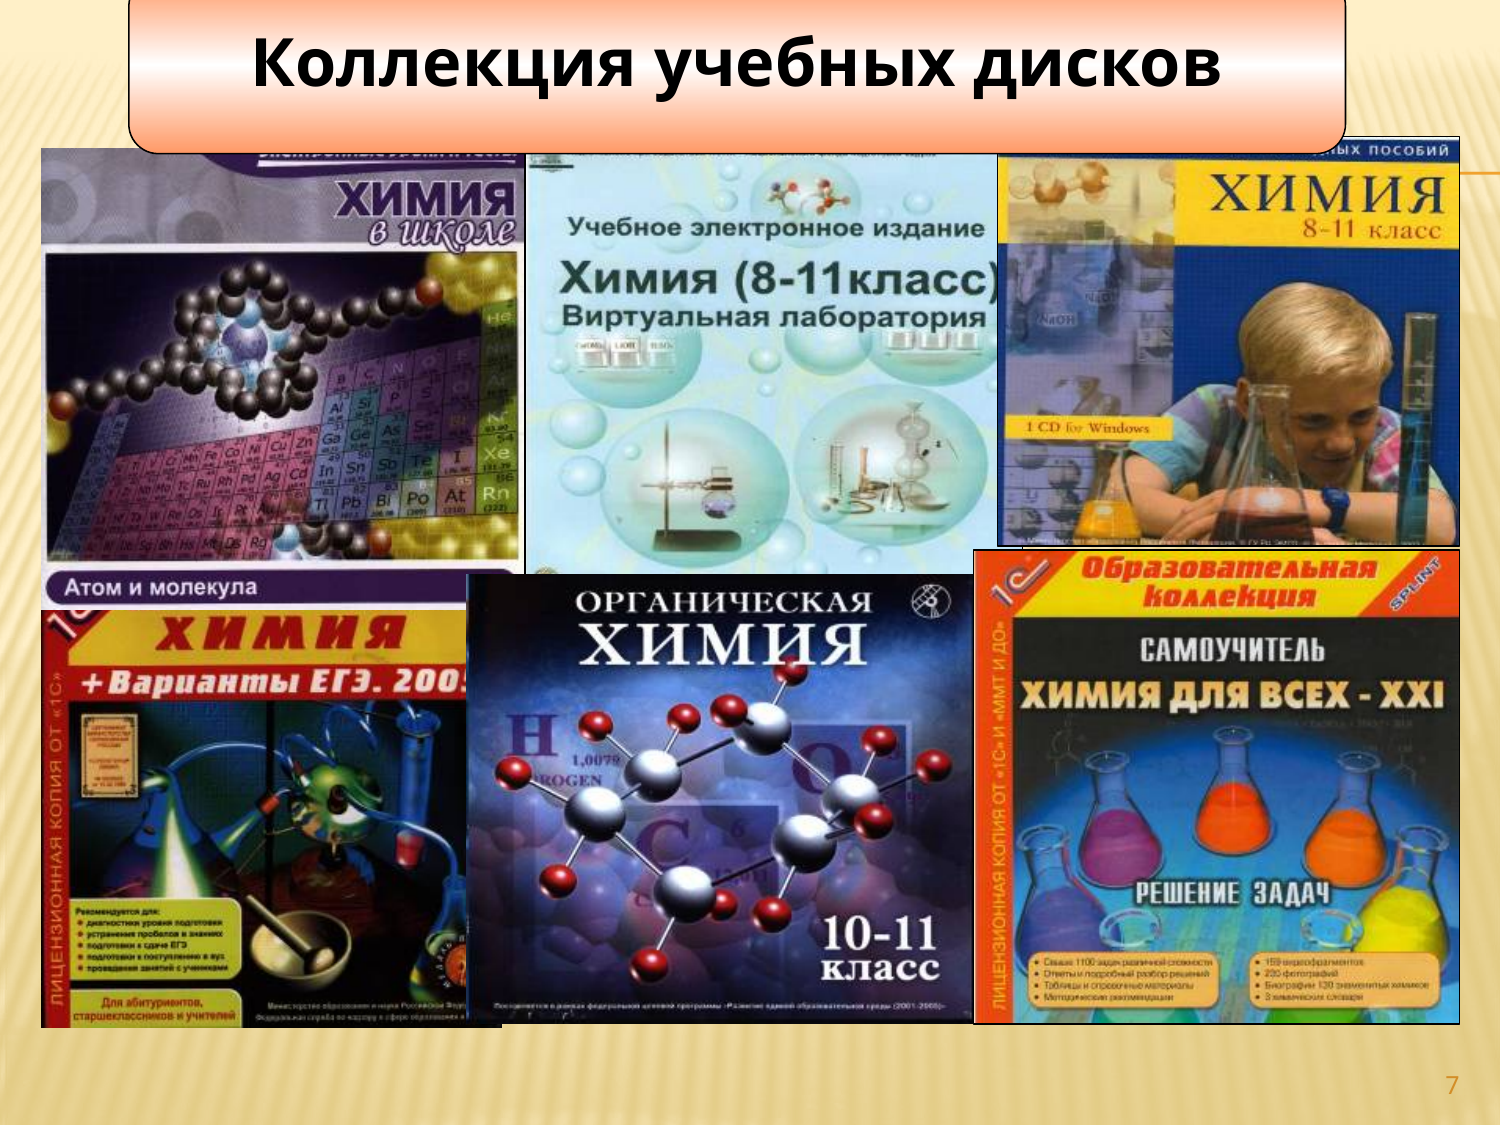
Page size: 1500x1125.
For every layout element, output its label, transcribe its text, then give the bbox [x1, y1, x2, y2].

slide_number 7 [1350, 1061, 1475, 1103]
picture [40, 136, 1460, 1024]
text_box Коллекция учебных дисков [128, 0, 1346, 146]
picture [40, 615, 467, 1029]
